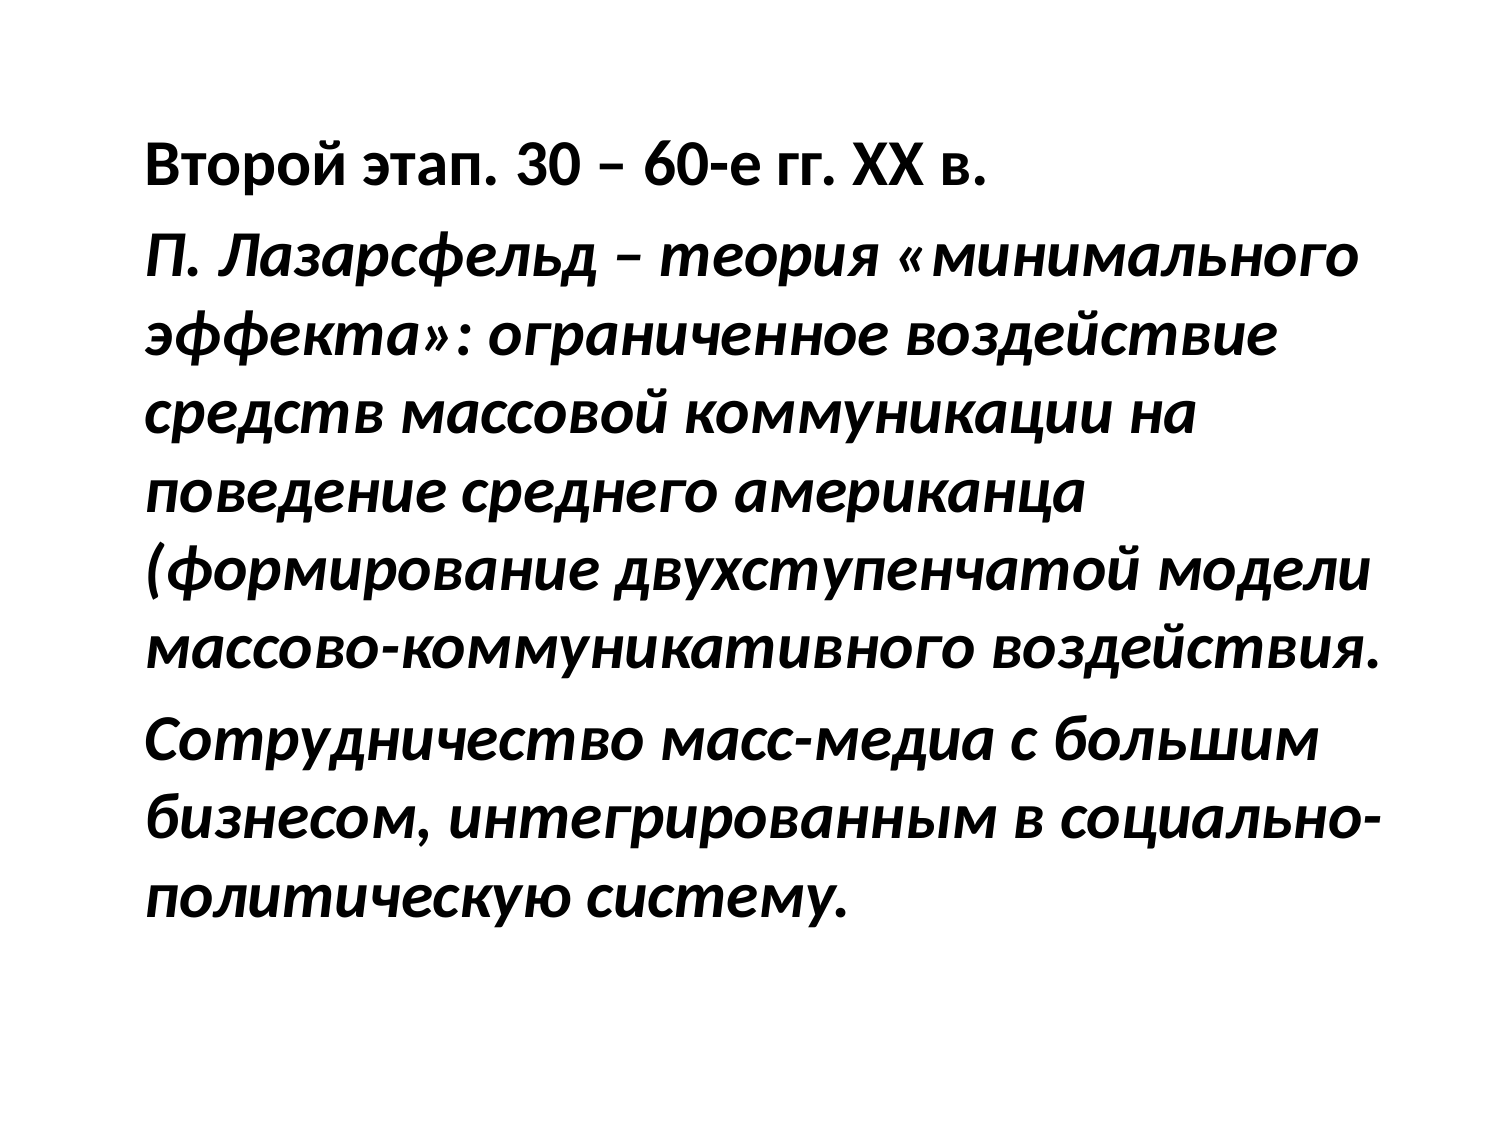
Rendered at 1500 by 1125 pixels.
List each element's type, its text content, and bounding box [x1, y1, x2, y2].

list Второй этап. 30 – 60-е гг. XX в. П. Лазарсфельд – теория «минимального эффекта»: ограниченное воздействие средств массовой коммуникации на поведение среднего американца (формирование двухступенчатой модели массово-коммуникативного воздействия. Сотрудничество масс-медиа с большим бизнесом, интегрированным в социально-политическую систему. [75, 112, 1425, 1005]
